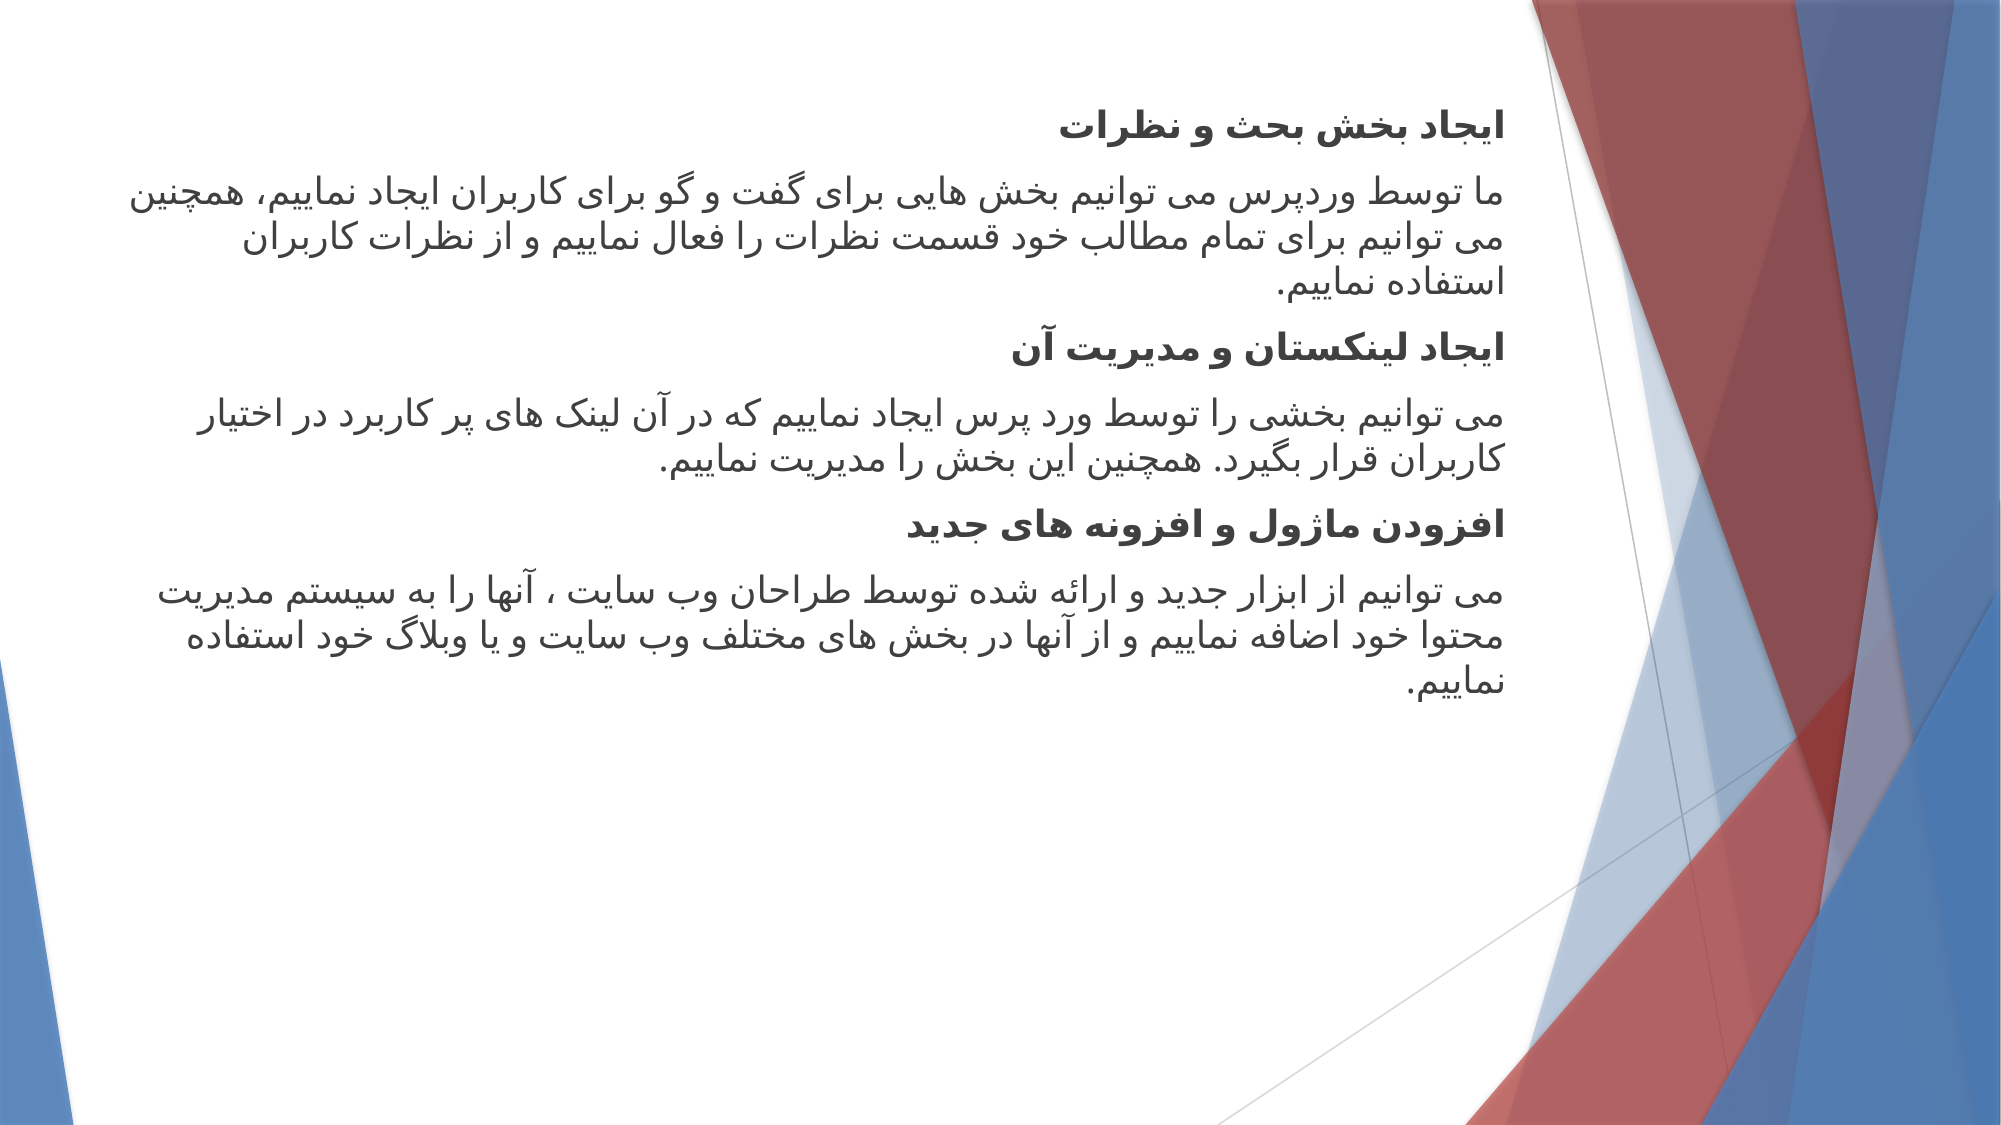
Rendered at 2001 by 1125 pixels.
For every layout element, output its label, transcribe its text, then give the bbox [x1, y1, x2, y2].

list ایجاد بخش بحث و نظرات ما توسط وردپرس می توانیم بخش هایی برای گفت و گو برای کاربران ایجاد نماییم، همچنین می توانیم برای تمام مطالب خود قسمت نظرات را فعال نماییم و از نظرات کاربران استفاده نماییم. ایجاد لینکستان و مدیریت آن می توانیم بخشی را توسط ورد پرس ایجاد نماییم که در آن لینک های پر کاربرد در اختیار کاربران قرار بگیرد. همچنین این بخش را مدیریت نماییم. افزودن ماژول و افزونه های جدید می توانیم از ابزار جدید و ارائه شده توسط طراحان وب سایت ، آنها را به سیستم مدیریت محتوا خود اضافه نماییم و از آنها در بخش های مختلف وب سایت و یا وبلاگ خود استفاده نماییم. [111, 94, 1522, 991]
